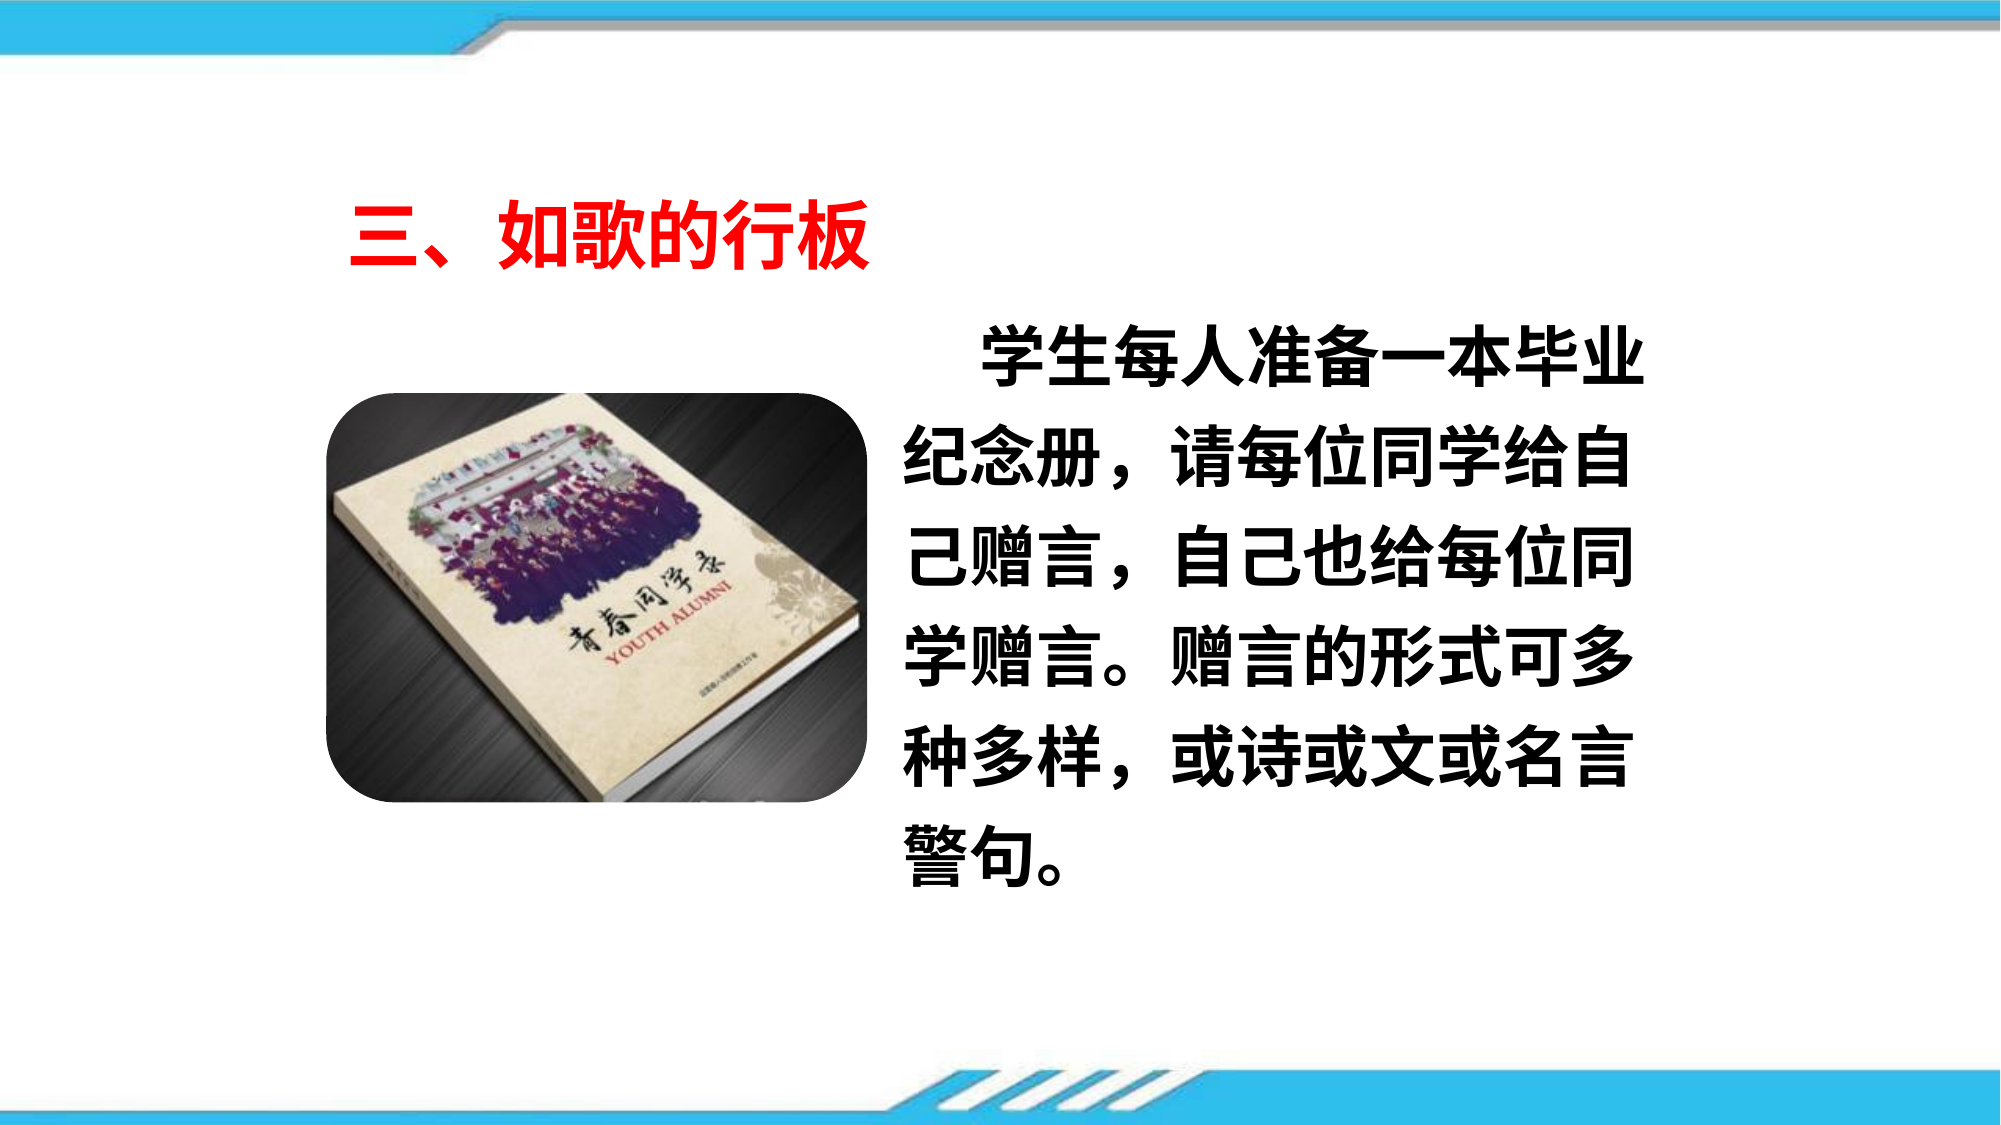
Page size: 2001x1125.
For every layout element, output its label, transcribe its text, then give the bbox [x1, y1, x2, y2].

text_box 学生每人准备一本毕业纪念册，请每位同学给自己赠言，自己也给每位同学赠言。赠言的形式可多种多样，或诗或文或名言警句。 [887, 287, 1669, 902]
text_box 三、如歌的行板 [331, 181, 887, 287]
picture [0, 0, 2001, 1125]
